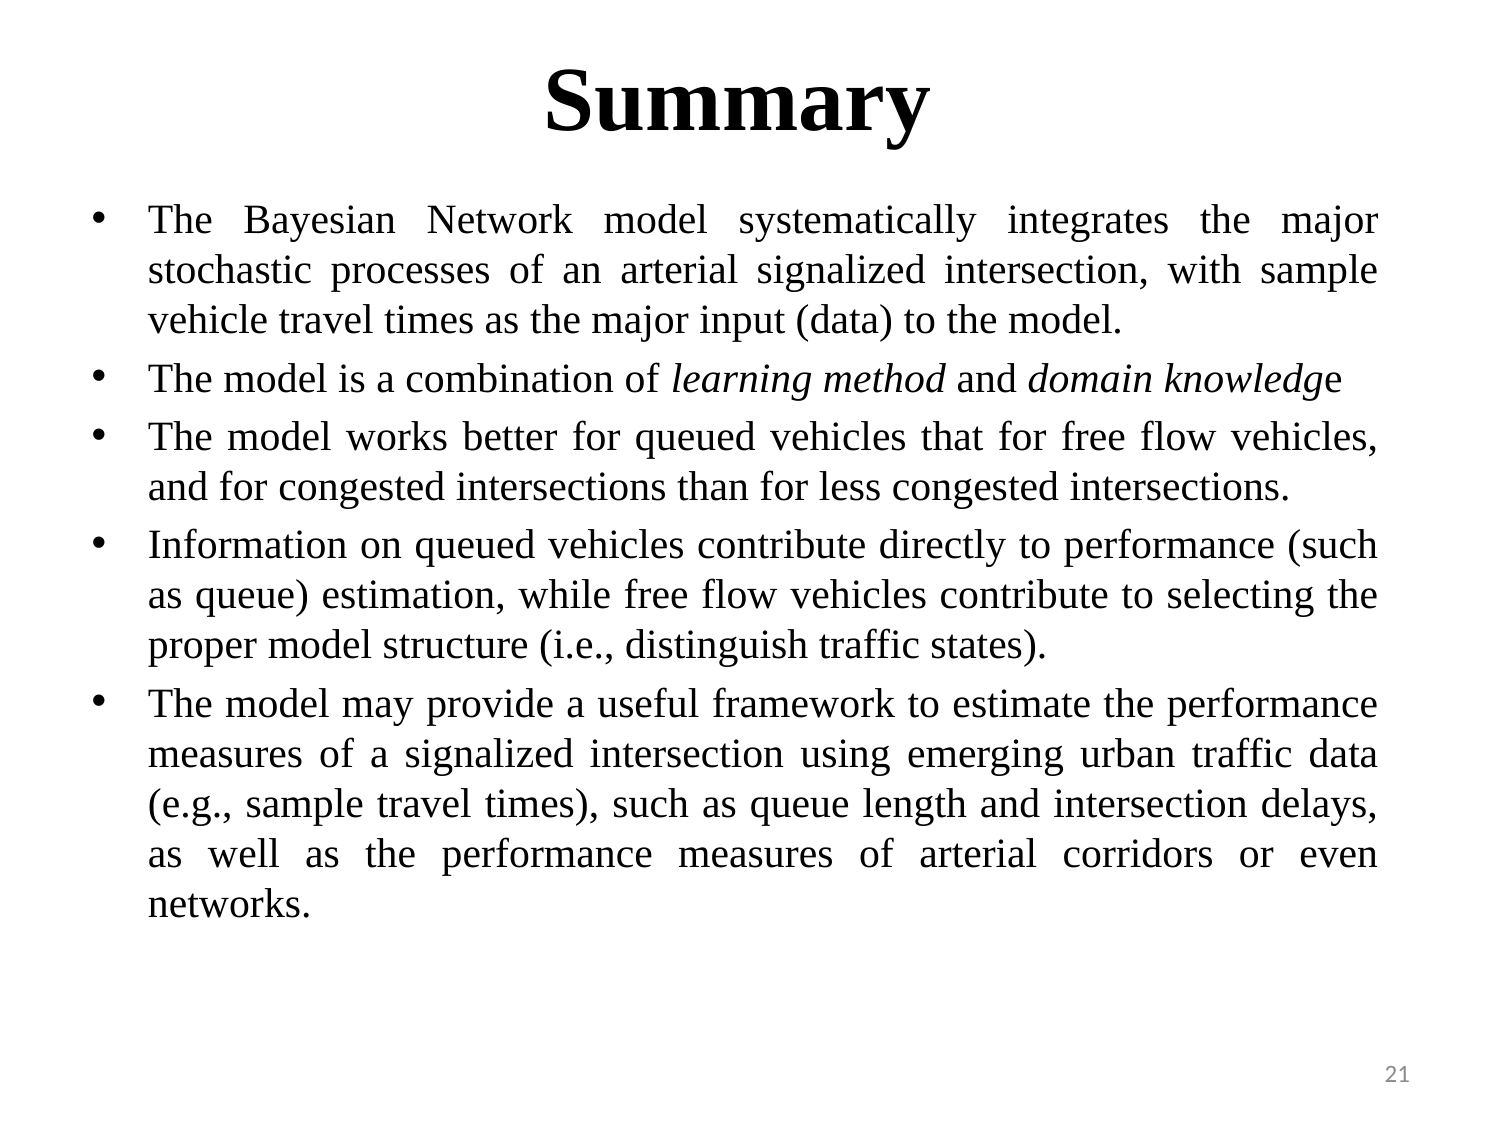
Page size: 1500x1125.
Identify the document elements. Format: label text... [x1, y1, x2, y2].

list The Bayesian Network model systematically integrates the major stochastic processes of an arterial signalized intersection, with sample vehicle travel times as the major input (data) to the model. The model is a combination of learning method and domain knowledge The model works better for queued vehicles that for free flow vehicles, and for congested intersections than for less congested intersections. Information on queued vehicles contribute directly to performance (such as queue) estimation, while free flow vehicles contribute to selecting the proper model structure (i.e., distinguish traffic states). The model may provide a useful framework to estimate the performance measures of a signalized intersection using emerging urban traffic data (e.g., sample travel times), such as queue length and intersection delays, as well as the performance measures of arterial corridors or even networks. [76, 184, 1395, 1035]
title Summary [100, 0, 1376, 184]
slide_number 21 [1074, 1042, 1425, 1103]
